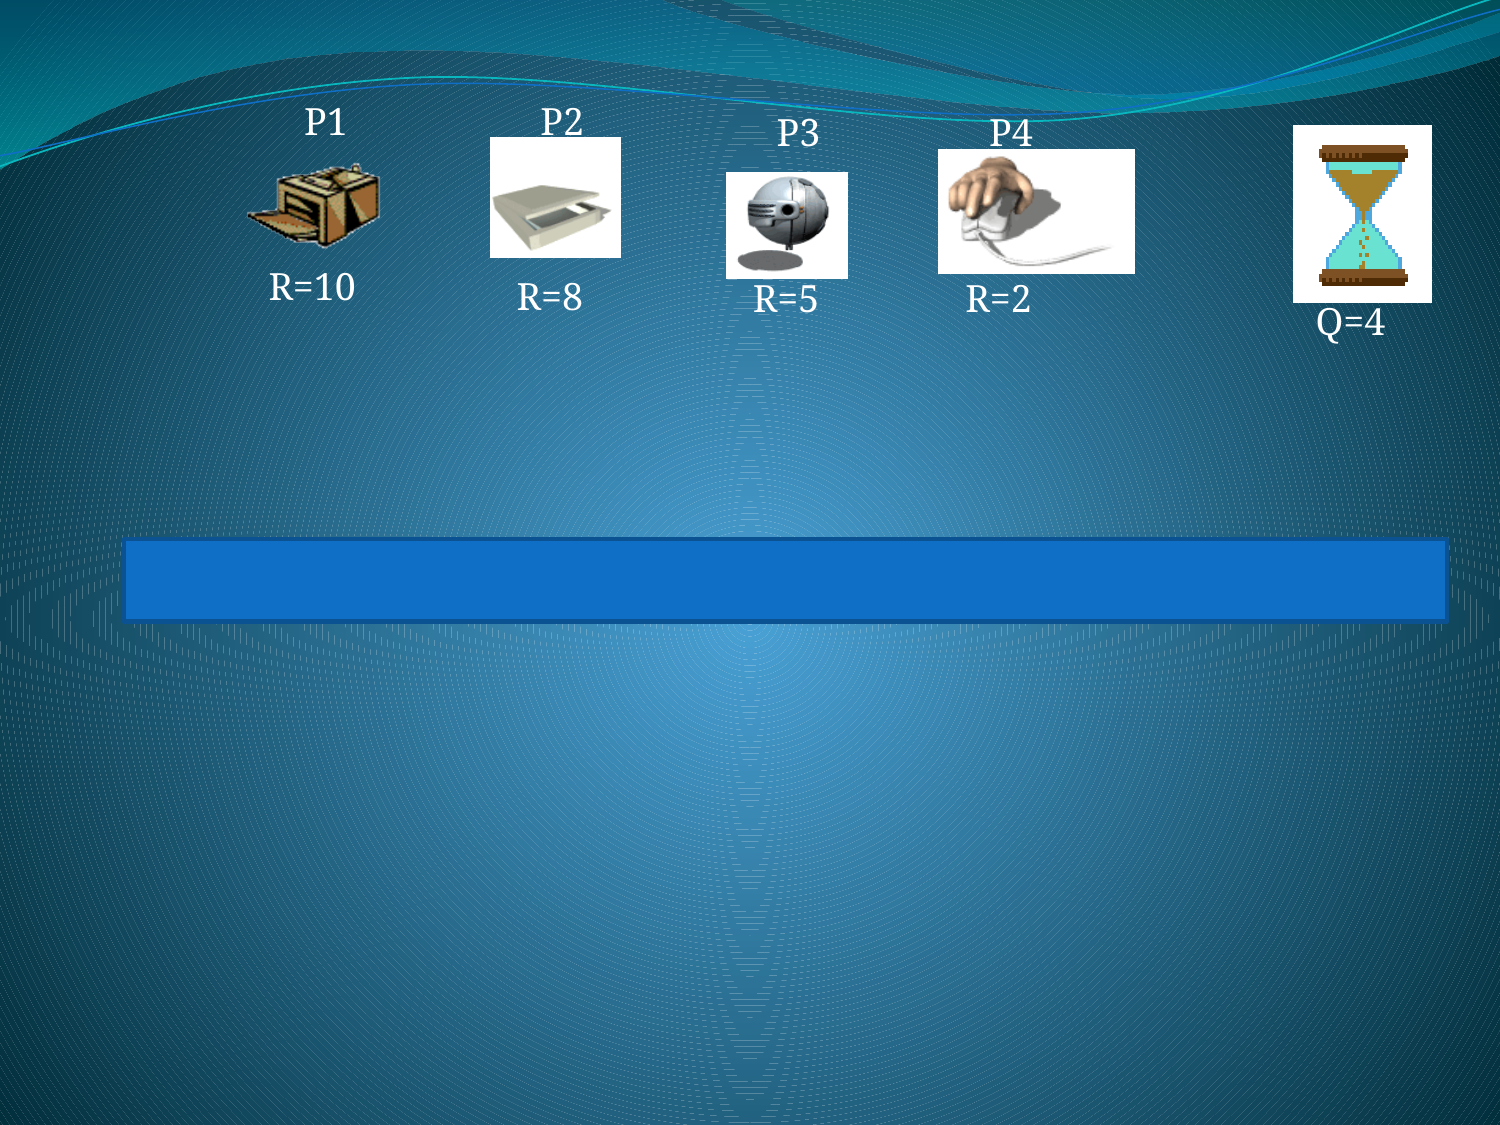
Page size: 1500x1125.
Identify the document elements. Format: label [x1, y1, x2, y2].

text_box [122, 537, 1449, 624]
text_box [218, 89, 1432, 352]
